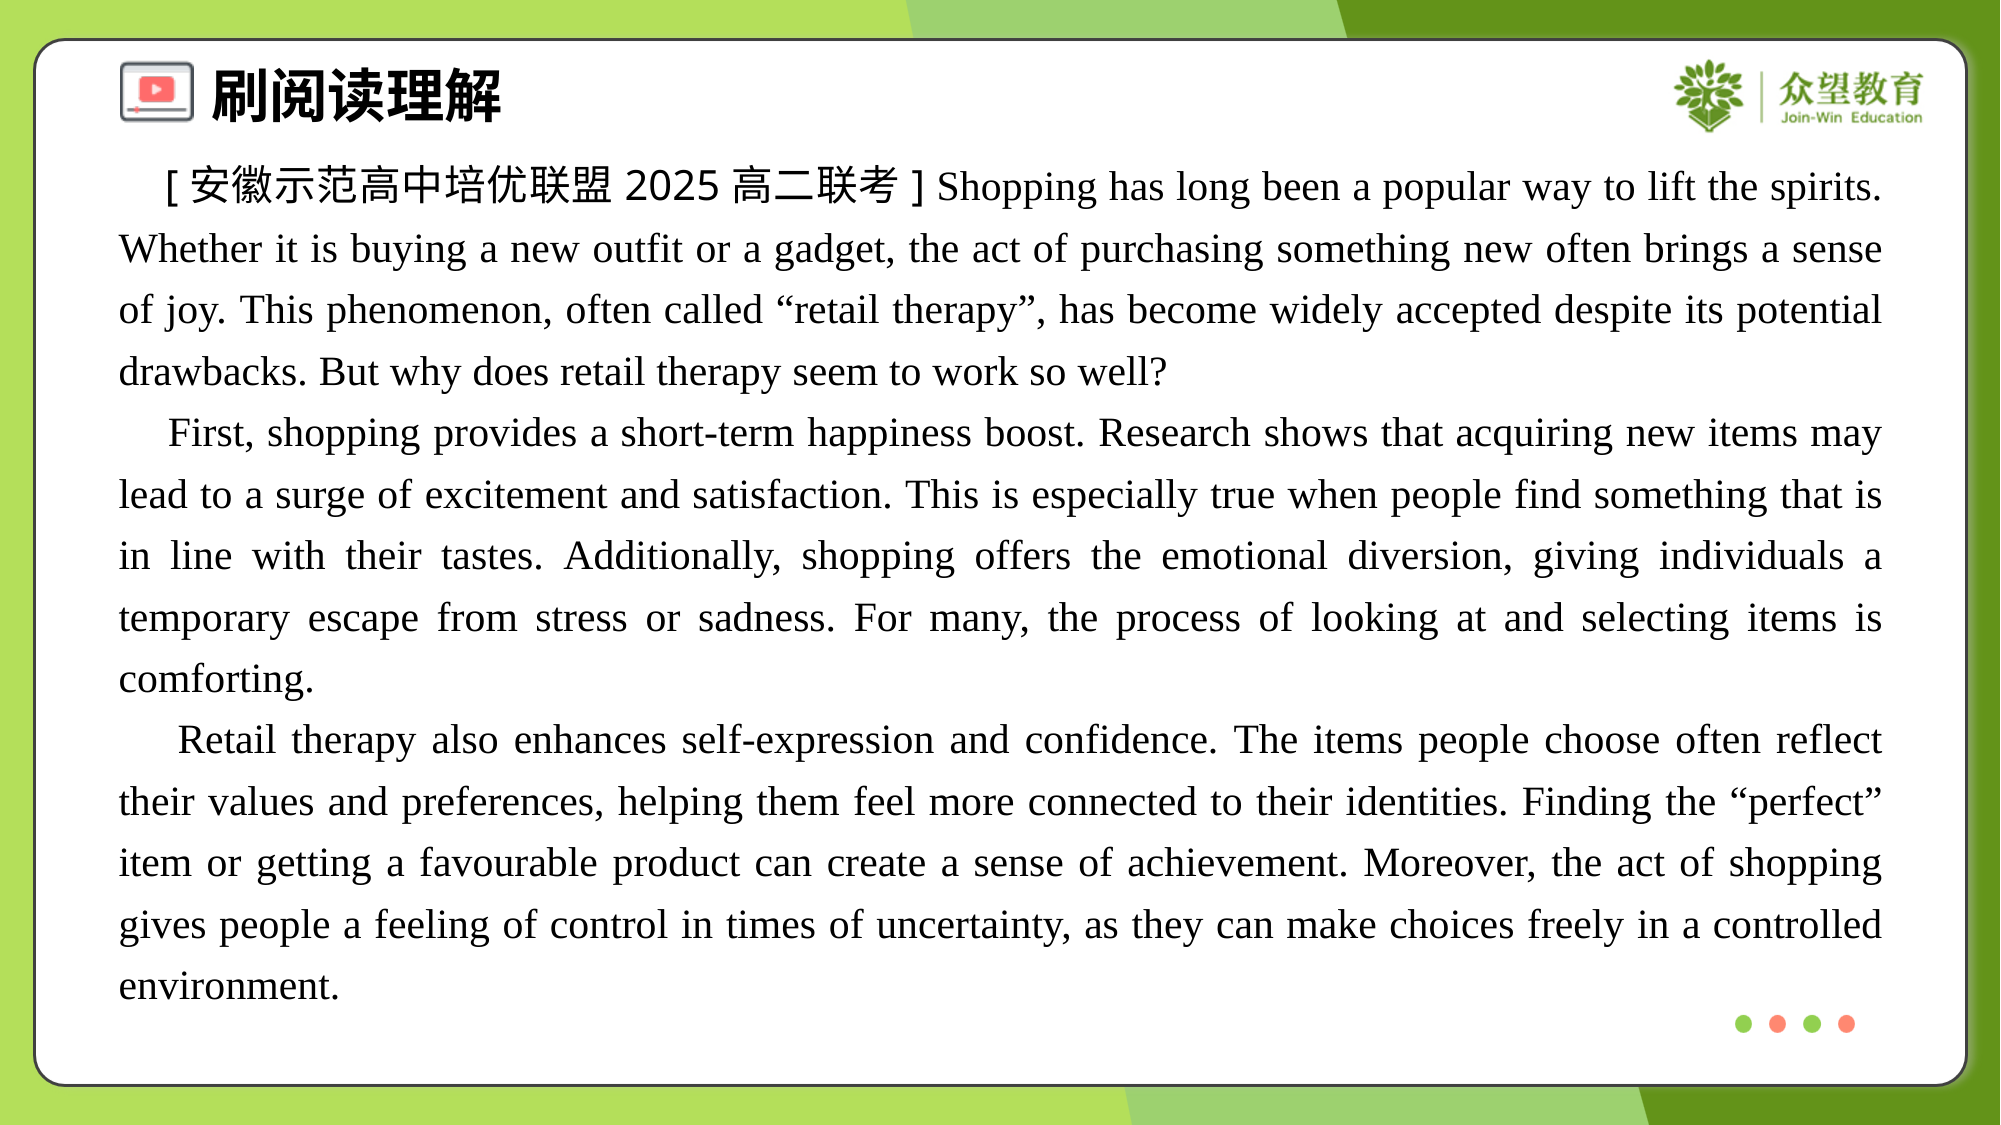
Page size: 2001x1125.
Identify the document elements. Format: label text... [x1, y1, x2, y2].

text_box [安徽示范高中培优联盟2025高二联考] Shopping has long been a popular way to lift the spirits. Whether it is buying a new outfit or a gadget, the act of purchasing something new often brings a sense of joy. This phenomenon, often called “retail therapy”, has become widely accepted despite its potential drawbacks. But why does retail therapy seem to work so well? First, shopping provides a short-term happiness boost. Research shows that acquiring new items may lead to a surge of excitement and satisfaction. This is especially true when people find something that is in line with their tastes. Additionally, shopping offers the emotional diversion, giving individuals a temporary escape from stress or sadness. For many, the process of looking at and selecting items is comforting. Retail therapy also enhances self-expression and confidence. The items people choose often reflect their values and preferences, helping them feel more connected to their identities. Finding the “perfect” item or getting a favourable product can create a sense of achievement. Moreover, the act of shopping gives people a feeling of control in times of uncertainty, as they can make choices freely in a controlled environment. [118, 147, 1883, 1009]
picture [0, 0, 2000, 1125]
